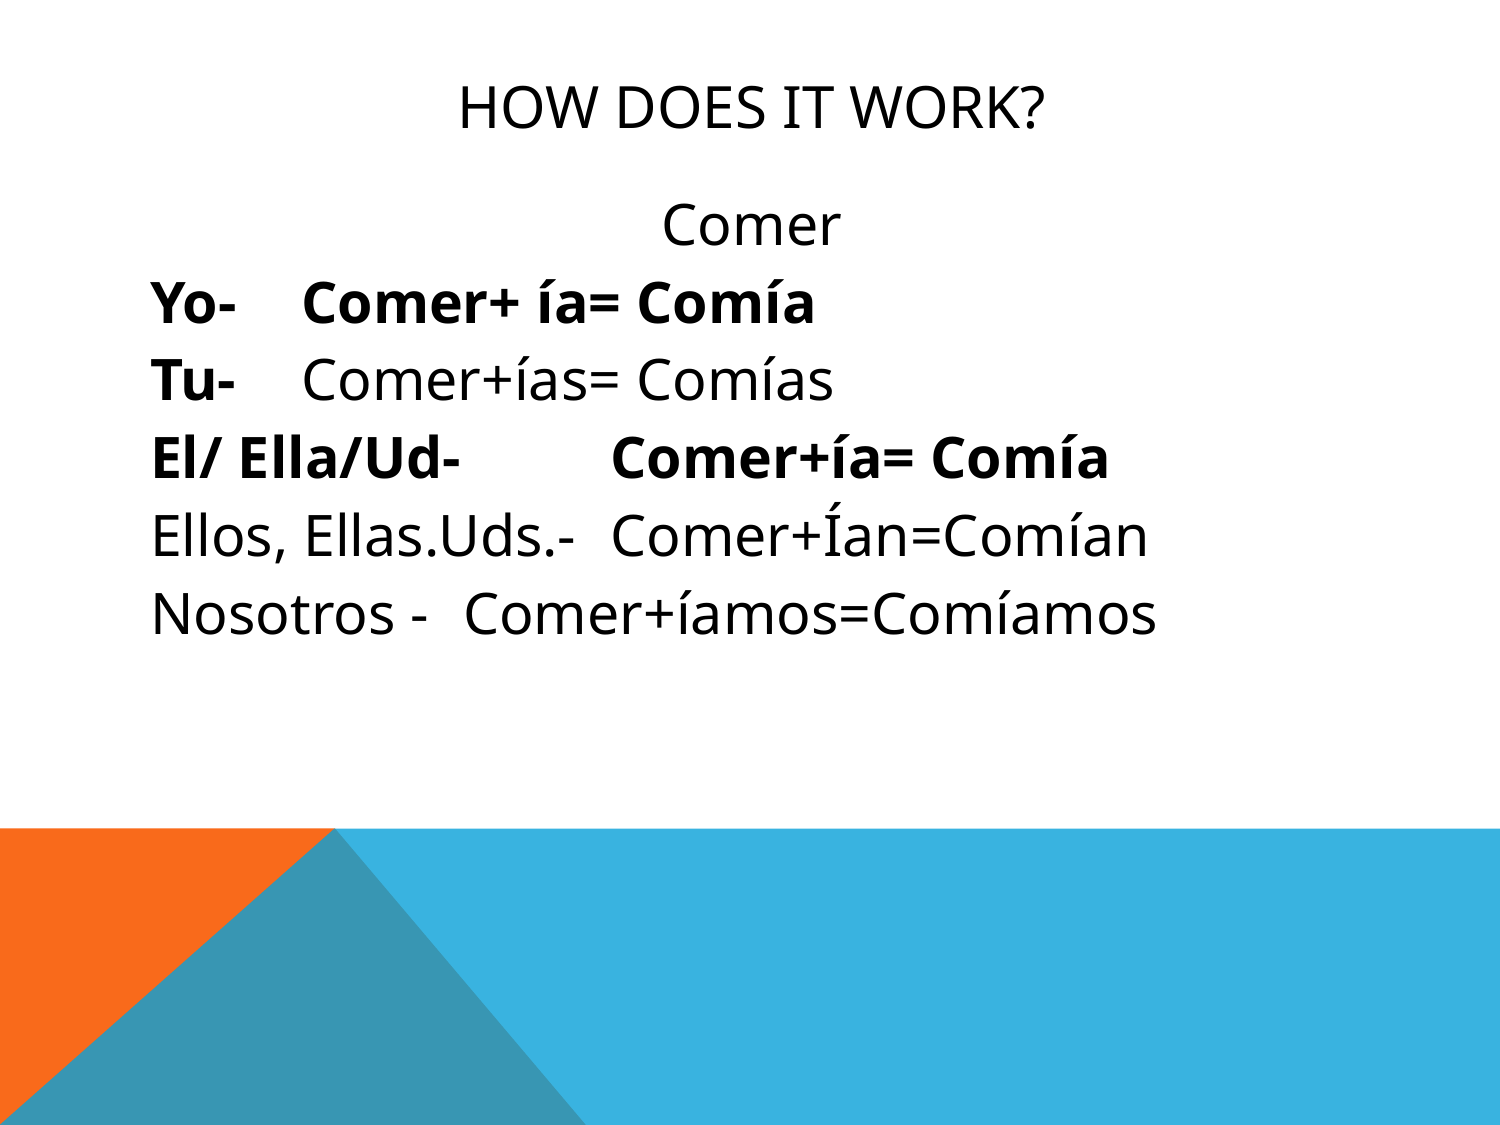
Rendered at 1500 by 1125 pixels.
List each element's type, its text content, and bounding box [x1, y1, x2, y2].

list Comer Yo- Comer+ ía= Comía Tu- Comer+ías= Comías El/ Ella/Ud- Comer+ía= Comía Ellos, Ellas.Uds.- Comer+Ían=Comían Nosotros - Comer+íamos=Comíamos [135, 180, 1369, 768]
title How does it work? [135, 60, 1369, 150]
